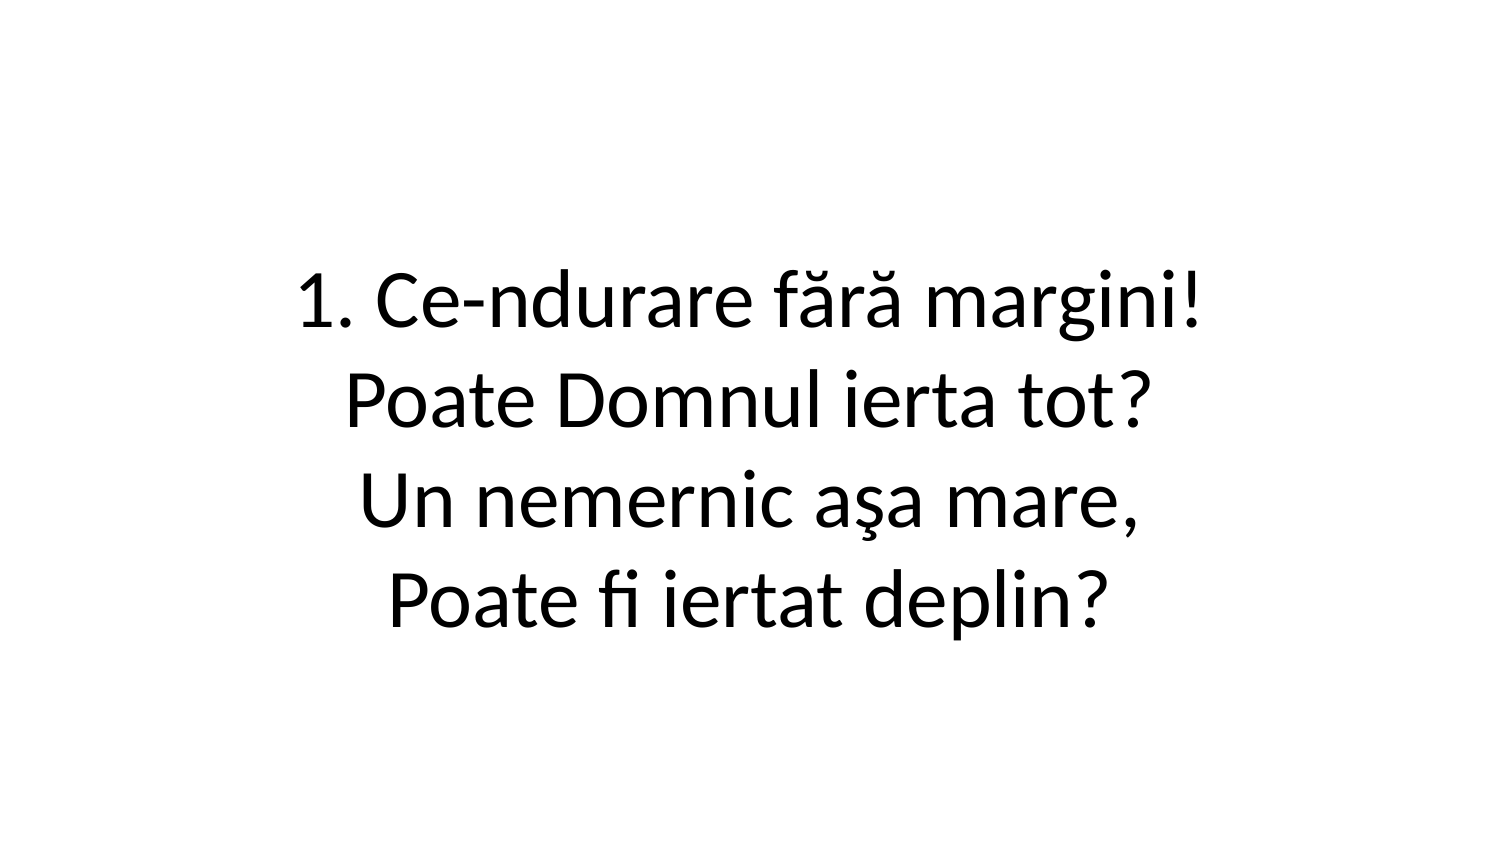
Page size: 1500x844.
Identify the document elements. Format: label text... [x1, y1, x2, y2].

text_box 1. Ce-ndurare fără margini! Poate Domnul ierta tot? Un nemernic aşa mare, Poate fi iertat deplin? [278, 192, 1222, 652]
